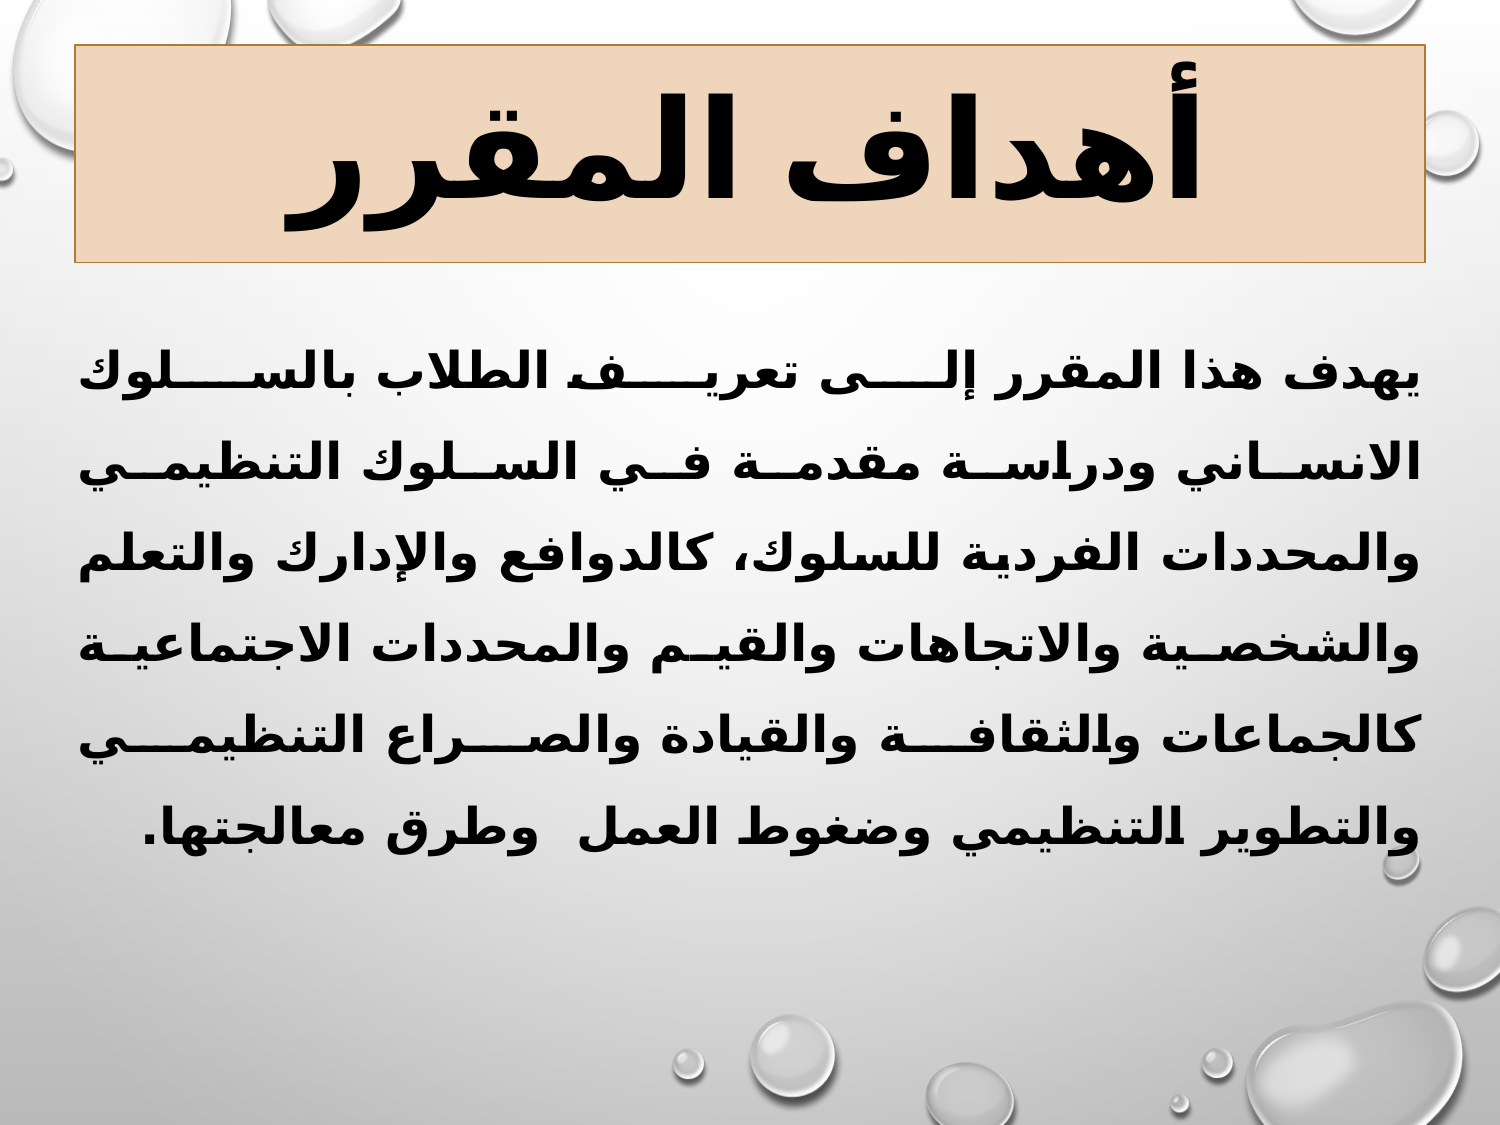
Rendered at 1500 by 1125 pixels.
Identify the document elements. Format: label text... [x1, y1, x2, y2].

list يهدف هذا المقرر إلى تعريف الطلاب بالسلوك الانساني ودراسة مقدمة في السلوك التنظيمي والمحددات الفردية للسلوك، كالدوافع والإدارك والتعلم والشخصية والاتجاهات والقيم والمحددات الاجتماعية كالجماعات والثقافة والقيادة والصراع التنظيمي والتطوير التنظيمي وضغوط العمل وطرق معالجتها. [62, 299, 1438, 950]
title أهداف المقرر [74, 44, 1426, 263]
picture [0, 0, 1500, 1125]
